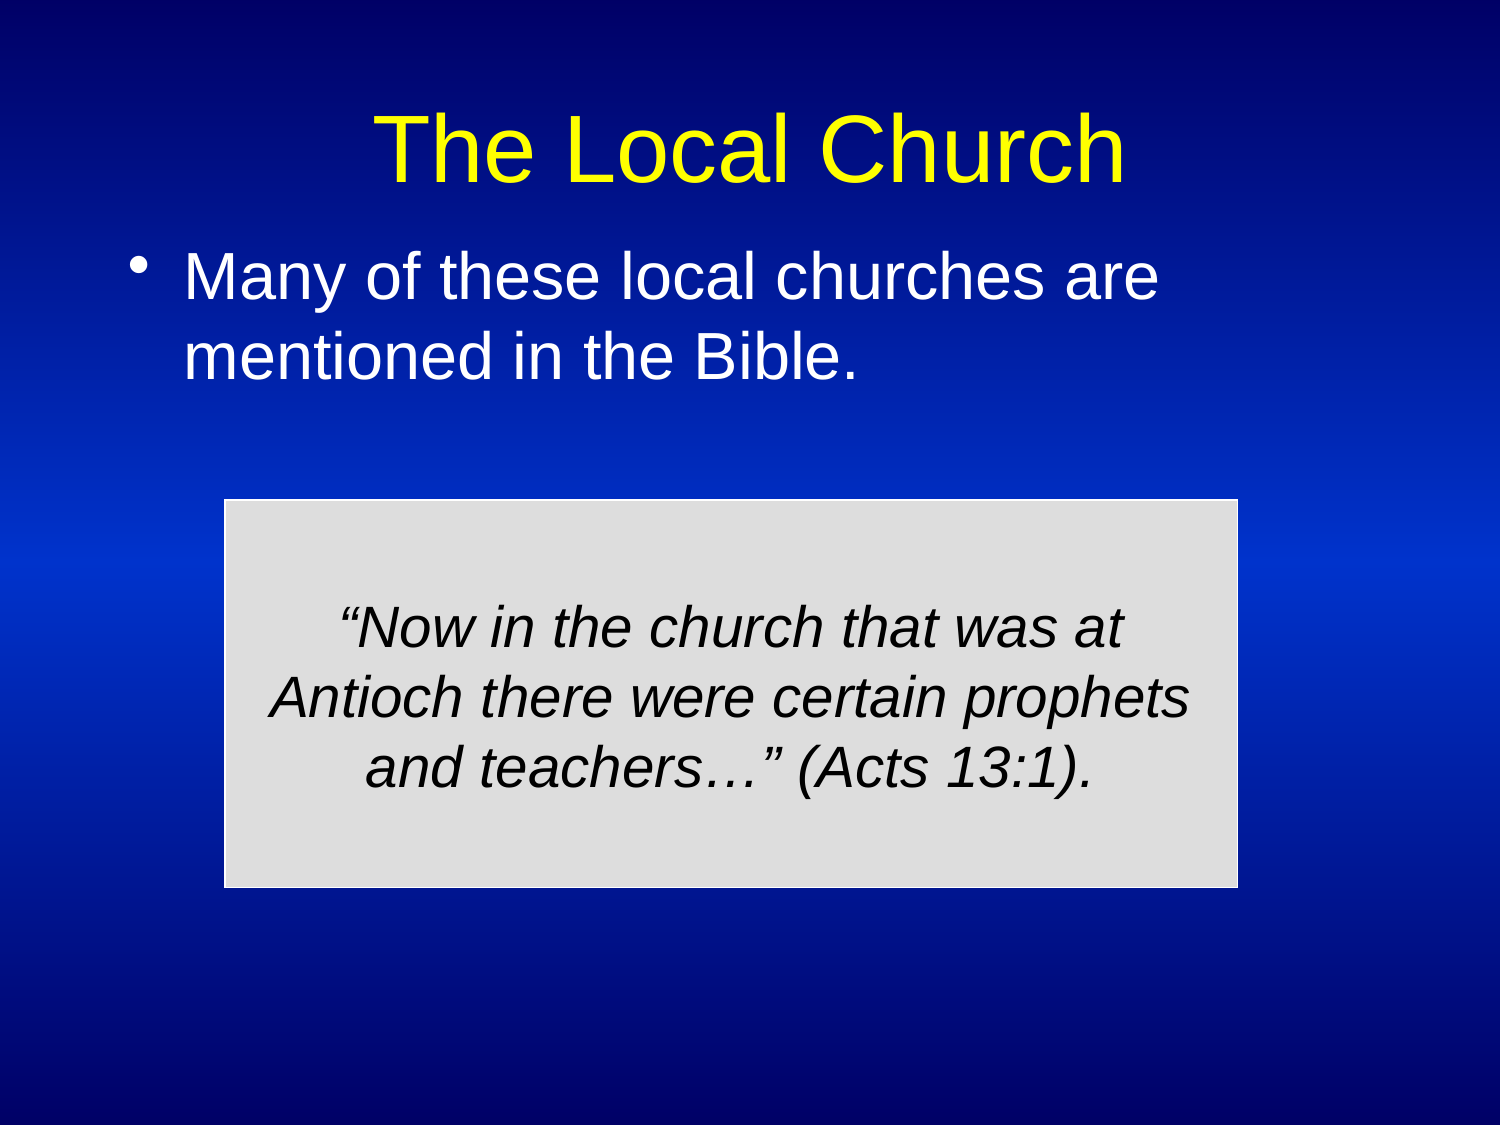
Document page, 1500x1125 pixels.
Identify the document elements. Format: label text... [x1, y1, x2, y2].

list Many of these local churches are mentioned in the Bible. [112, 224, 1463, 1125]
text_box “Now in the church that was at Antioch there were certain prophets and teachers…” (Acts 13:1). [225, 499, 1238, 888]
title The Local Church [37, 50, 1463, 238]
